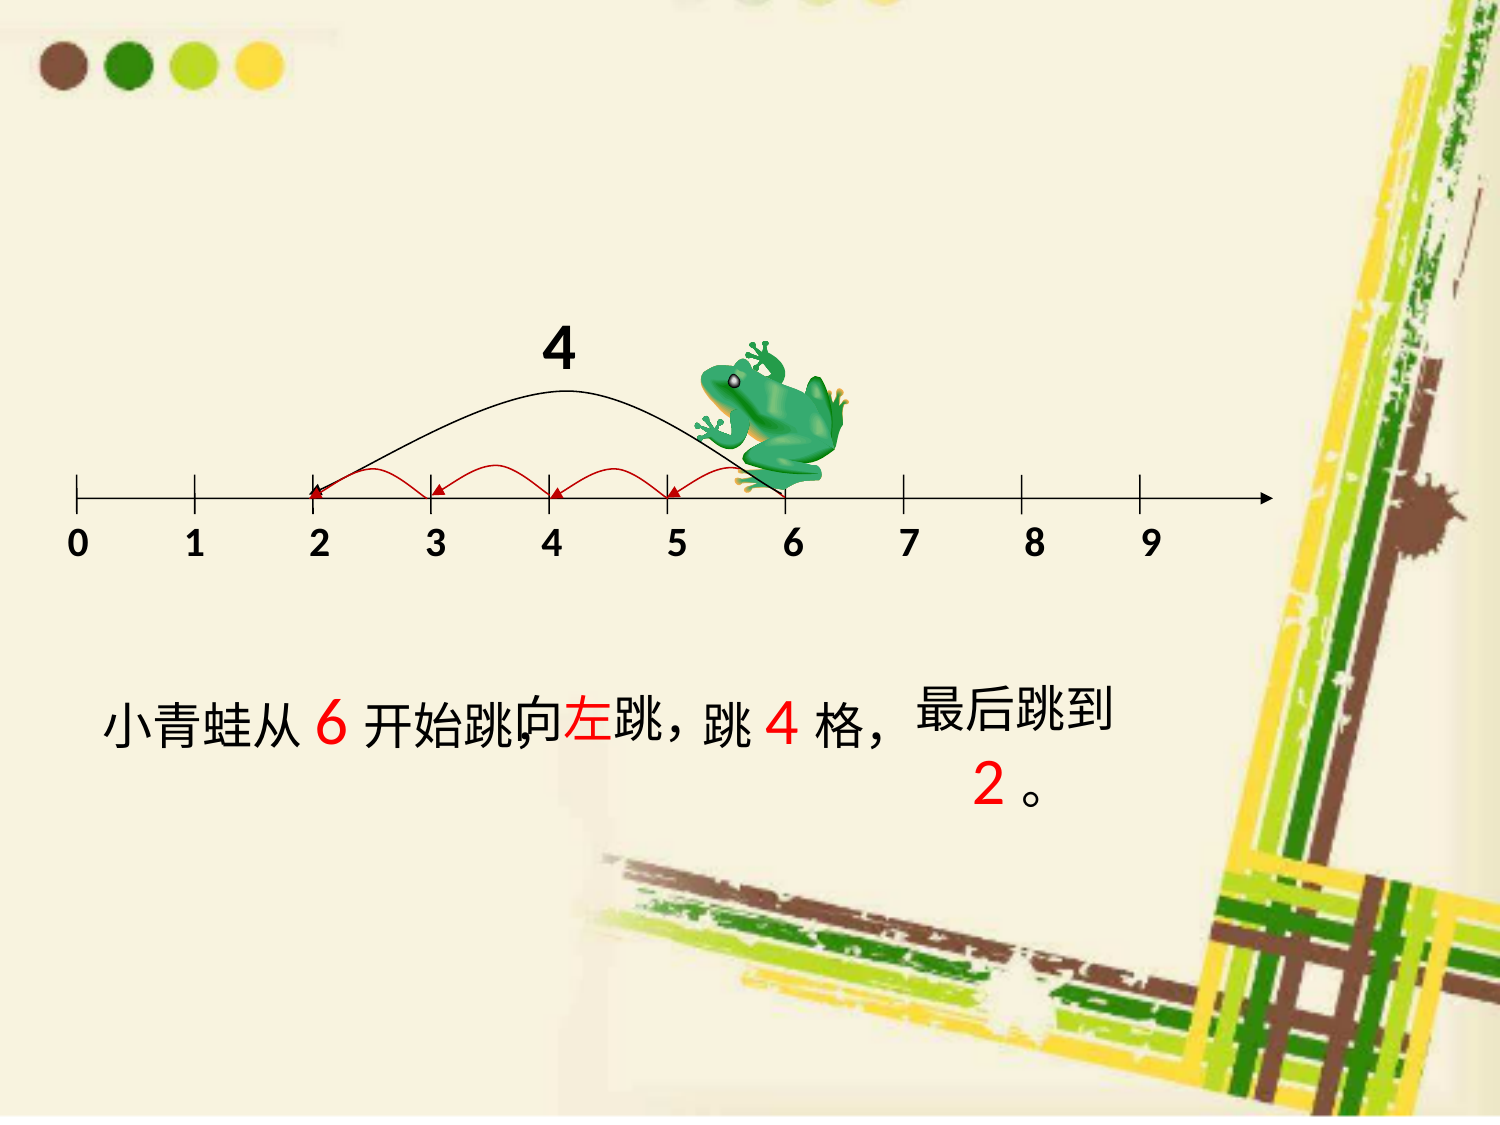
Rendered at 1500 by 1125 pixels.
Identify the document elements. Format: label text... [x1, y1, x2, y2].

text_box [1140, 492, 1273, 505]
text_box 跳4格， [663, 670, 854, 766]
text_box [308, 468, 428, 500]
text_box [358, 390, 683, 495]
text_box 4 [506, 295, 613, 390]
picture [0, 0, 1500, 1125]
text_box [667, 494, 683, 498]
text_box 0 1 2 3 4 5 6 7 8 9 [53, 507, 1274, 572]
text_box [549, 468, 669, 500]
text_box 小青蛙从6开始跳， [71, 670, 545, 766]
text_box [308, 483, 330, 495]
text_box 向左跳， [480, 680, 663, 756]
text_box [431, 464, 551, 496]
text_box 最后跳到2。 [854, 670, 1189, 826]
